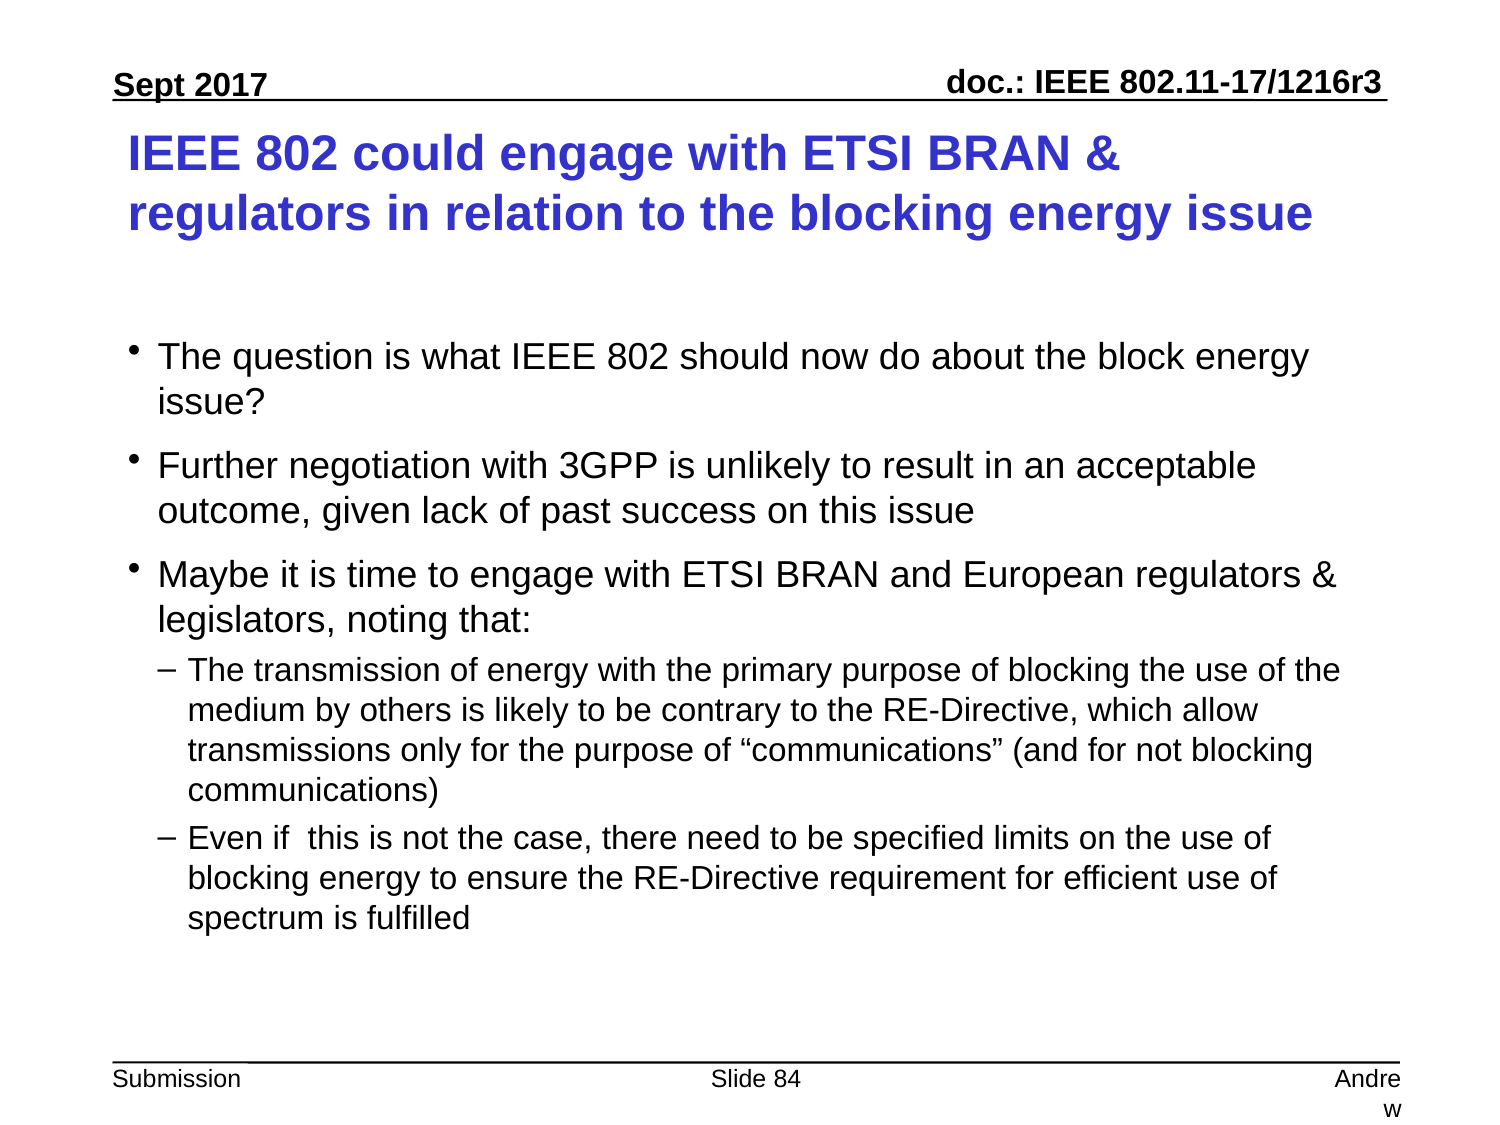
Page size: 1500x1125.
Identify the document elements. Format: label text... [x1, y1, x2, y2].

slide_number Slide 84 [709, 1061, 803, 1093]
footer Andrew Myles, Cisco [1320, 1061, 1402, 1093]
list The question is what IEEE 802 should now do about the block energy issue? Further negotiation with 3GPP is unlikely to result in an acceptable outcome, given lack of past success on this issue Maybe it is time to engage with ETSI BRAN and European regulators & legislators, noting that: The transmission of energy with the primary purpose of blocking the use of the medium by others is likely to be contrary to the RE-Directive, which allow transmissions only for the purpose of “communications” (and for not blocking communications) Even if this is not the case, there need to be specified limits on the use of blocking energy to ensure the RE-Directive requirement for efficient use of spectrum is fulfilled [112, 324, 1388, 1000]
title IEEE 802 could engage with ETSI BRAN & regulators in relation to the blocking energy issue [112, 112, 1388, 288]
